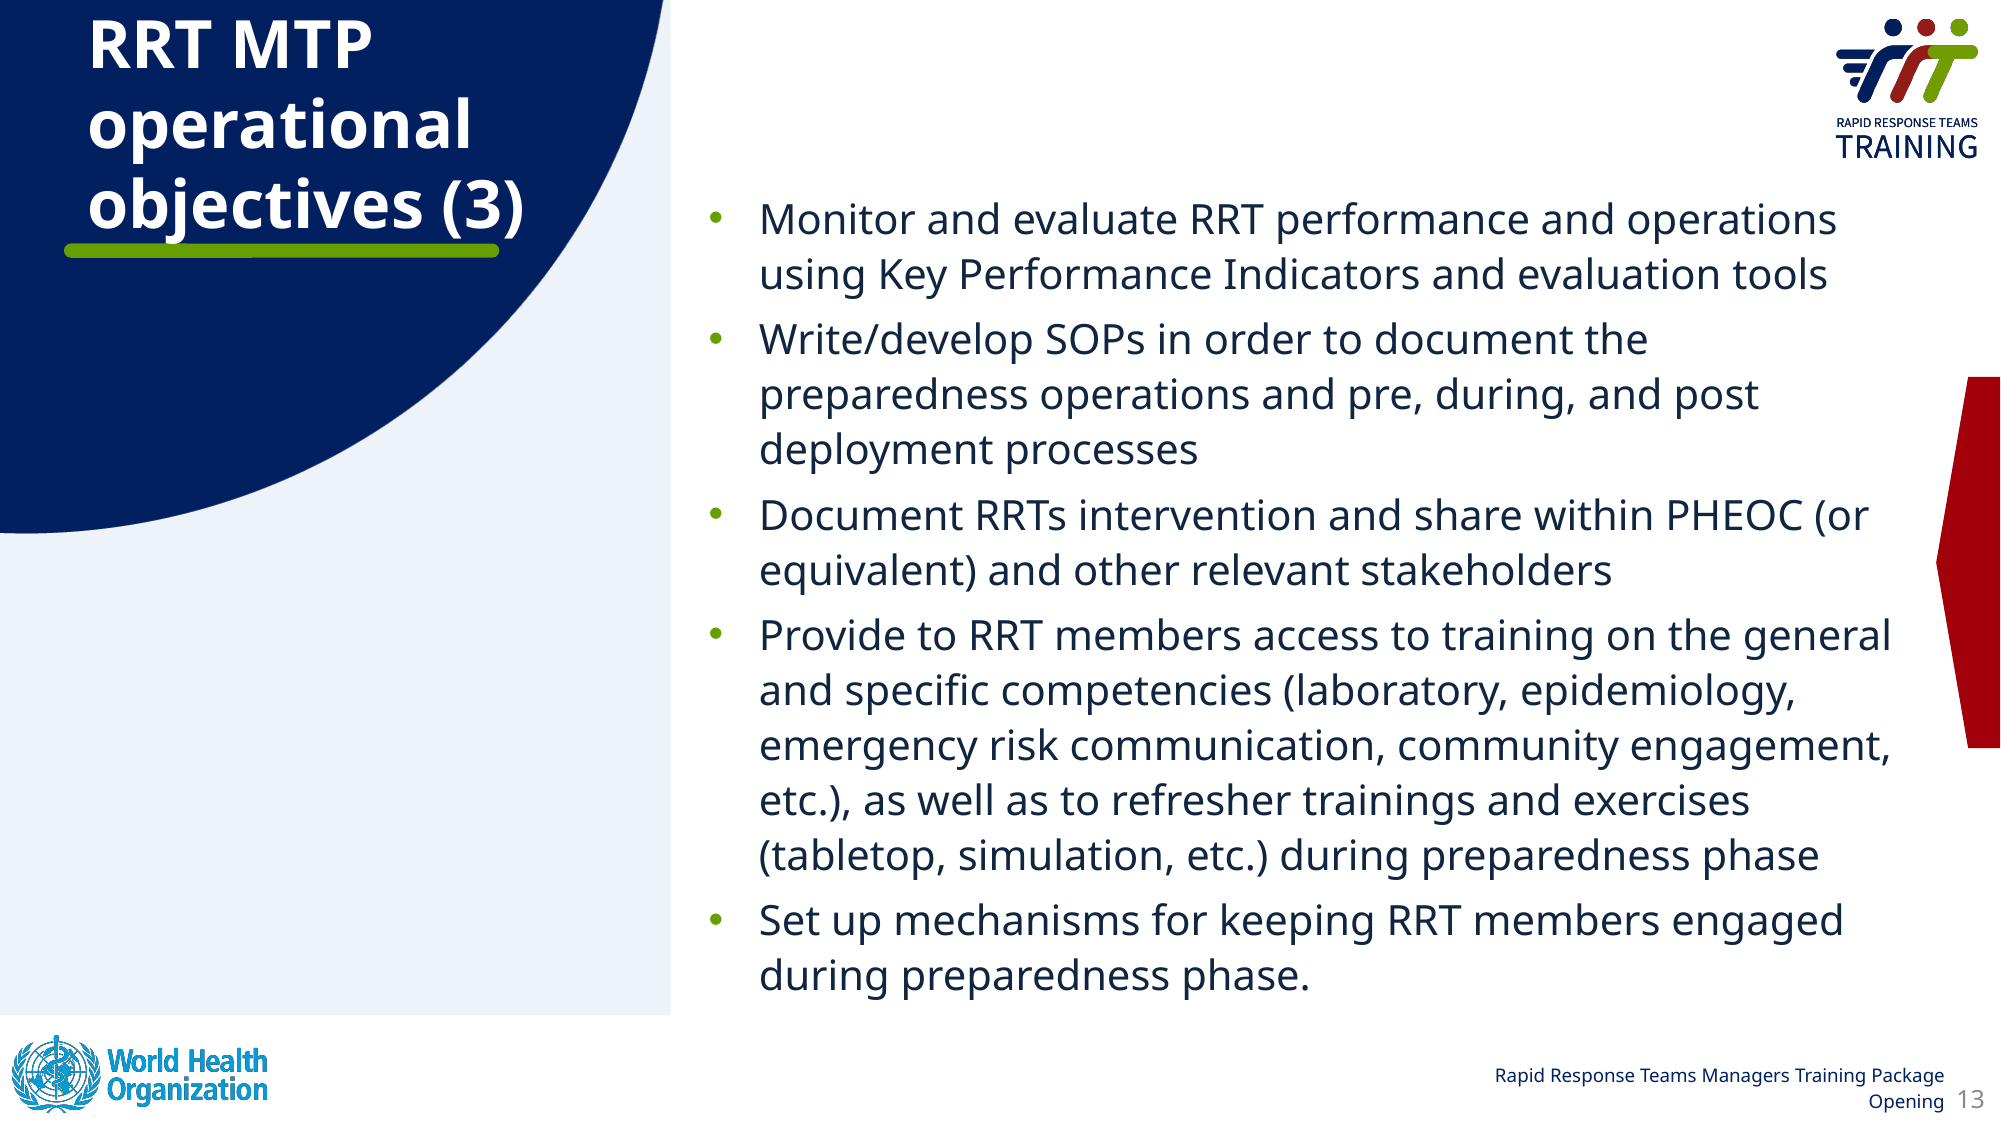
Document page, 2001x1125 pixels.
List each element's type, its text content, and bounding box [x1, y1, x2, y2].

picture [12, 1035, 54, 1068]
picture [34, 1054, 43, 1078]
picture [1835, 19, 1978, 167]
picture [50, 1108, 62, 1113]
text_box 13 [1557, 1076, 1993, 1121]
picture [12, 1083, 48, 1113]
list Monitor and evaluate RRT performance and operations using Key Performance Indicators and evaluation tools Write/develop SOPs in order to document the preparedness operations and pre, during, and post deployment processes Document RRTs intervention and share within PHEOC (or equivalent) and other relevant stakeholders Provide to RRT members access to training on the general and specific competencies (laboratory, epidemiology, emergency risk communication, community engagement, etc.), as well as to refresher trainings and exercises (tabletop, simulation, etc.) during preparedness phase Set up mechanisms for keeping RRT members engaged during preparedness phase. [700, 158, 1937, 1031]
text_box RRT MTP operational objectives (3) [79, 0, 555, 250]
picture [40, 1062, 47, 1070]
picture [59, 1035, 267, 1113]
picture [30, 1083, 37, 1091]
picture [24, 1054, 36, 1087]
picture [36, 1088, 78, 1105]
picture [71, 1053, 90, 1091]
picture [46, 1056, 54, 1062]
picture [22, 1062, 26, 1077]
picture [0, 0, 670, 538]
